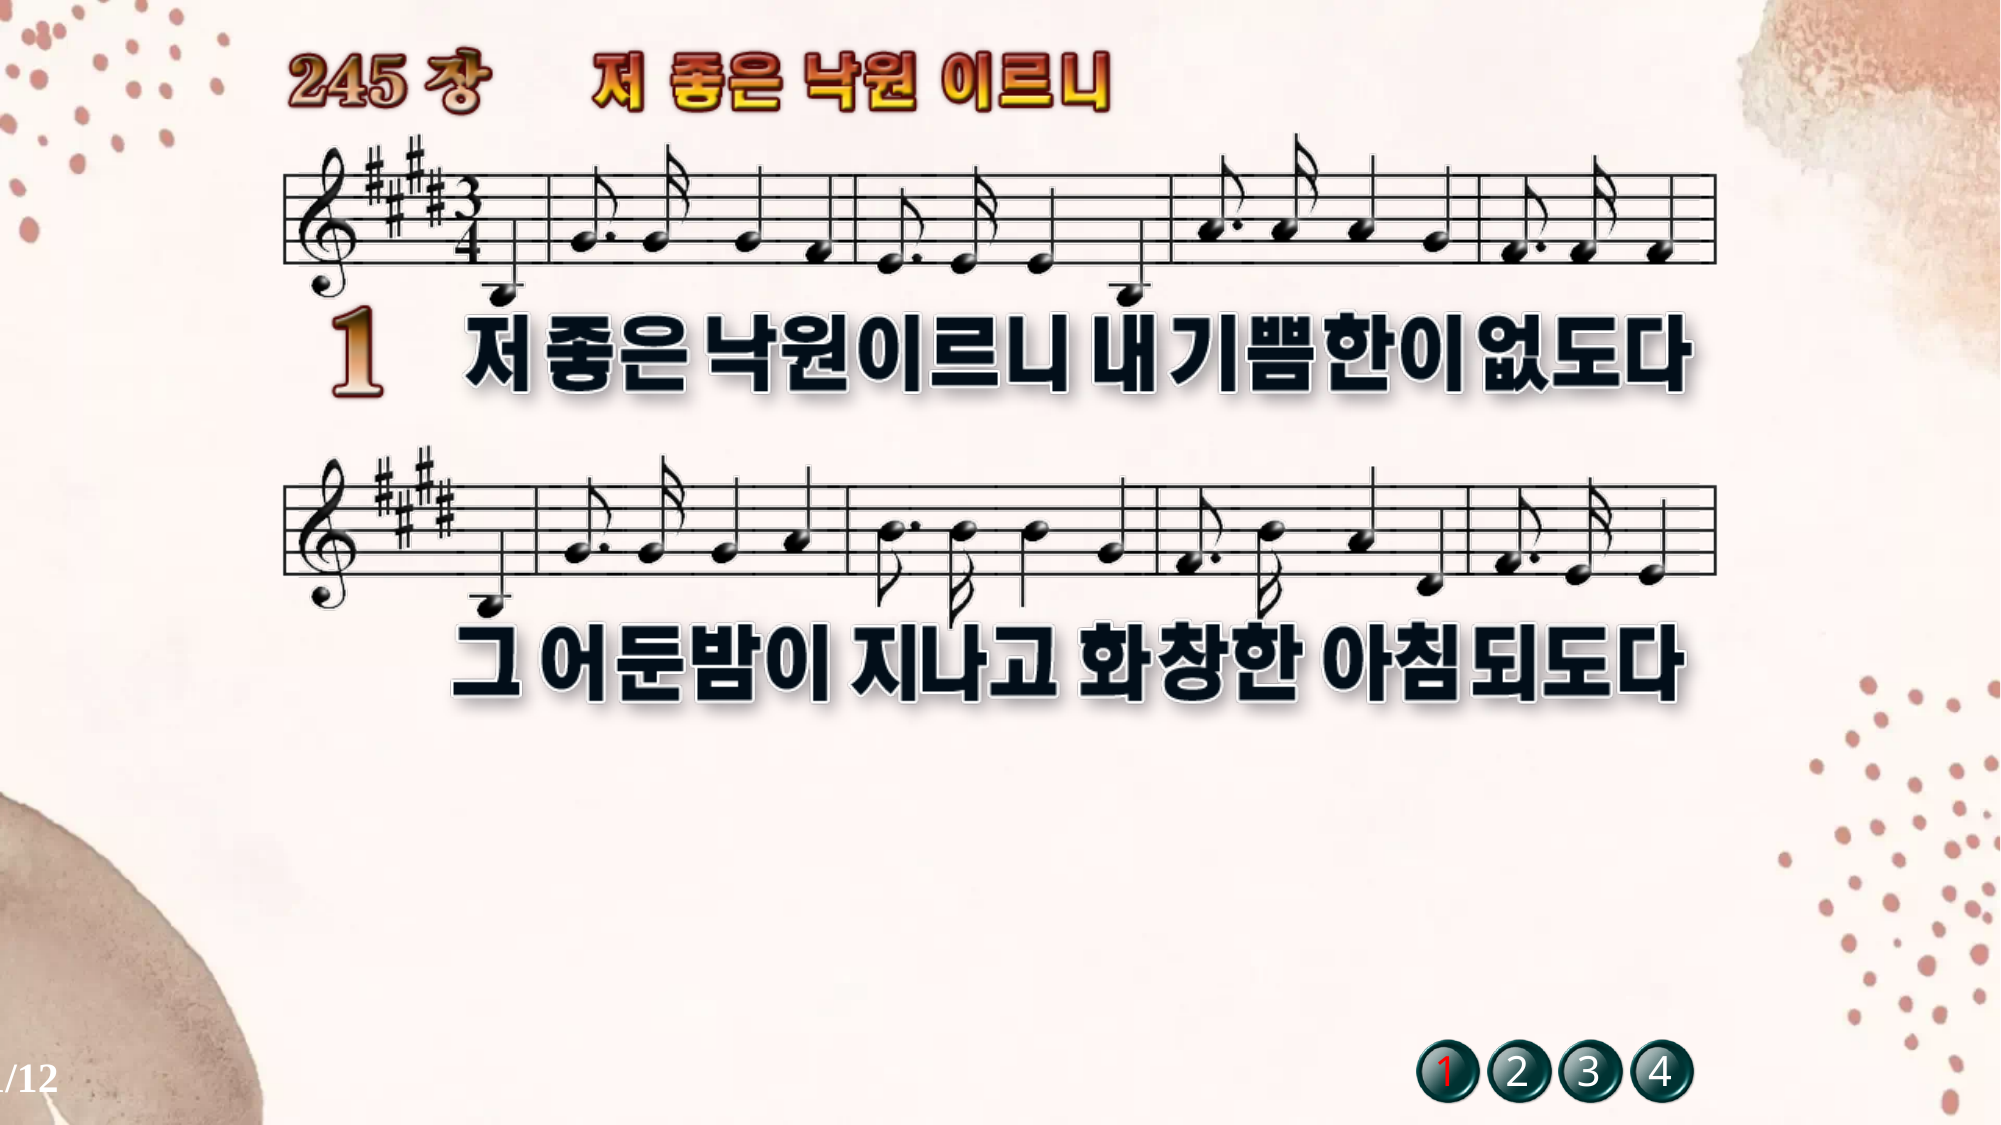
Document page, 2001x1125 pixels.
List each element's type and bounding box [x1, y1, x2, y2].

picture [0, 0, 2001, 1125]
text_box [1484, 1035, 1555, 1106]
text_box [1413, 1035, 1484, 1106]
text_box [1627, 1035, 1697, 1106]
text_box [1555, 1035, 1626, 1106]
